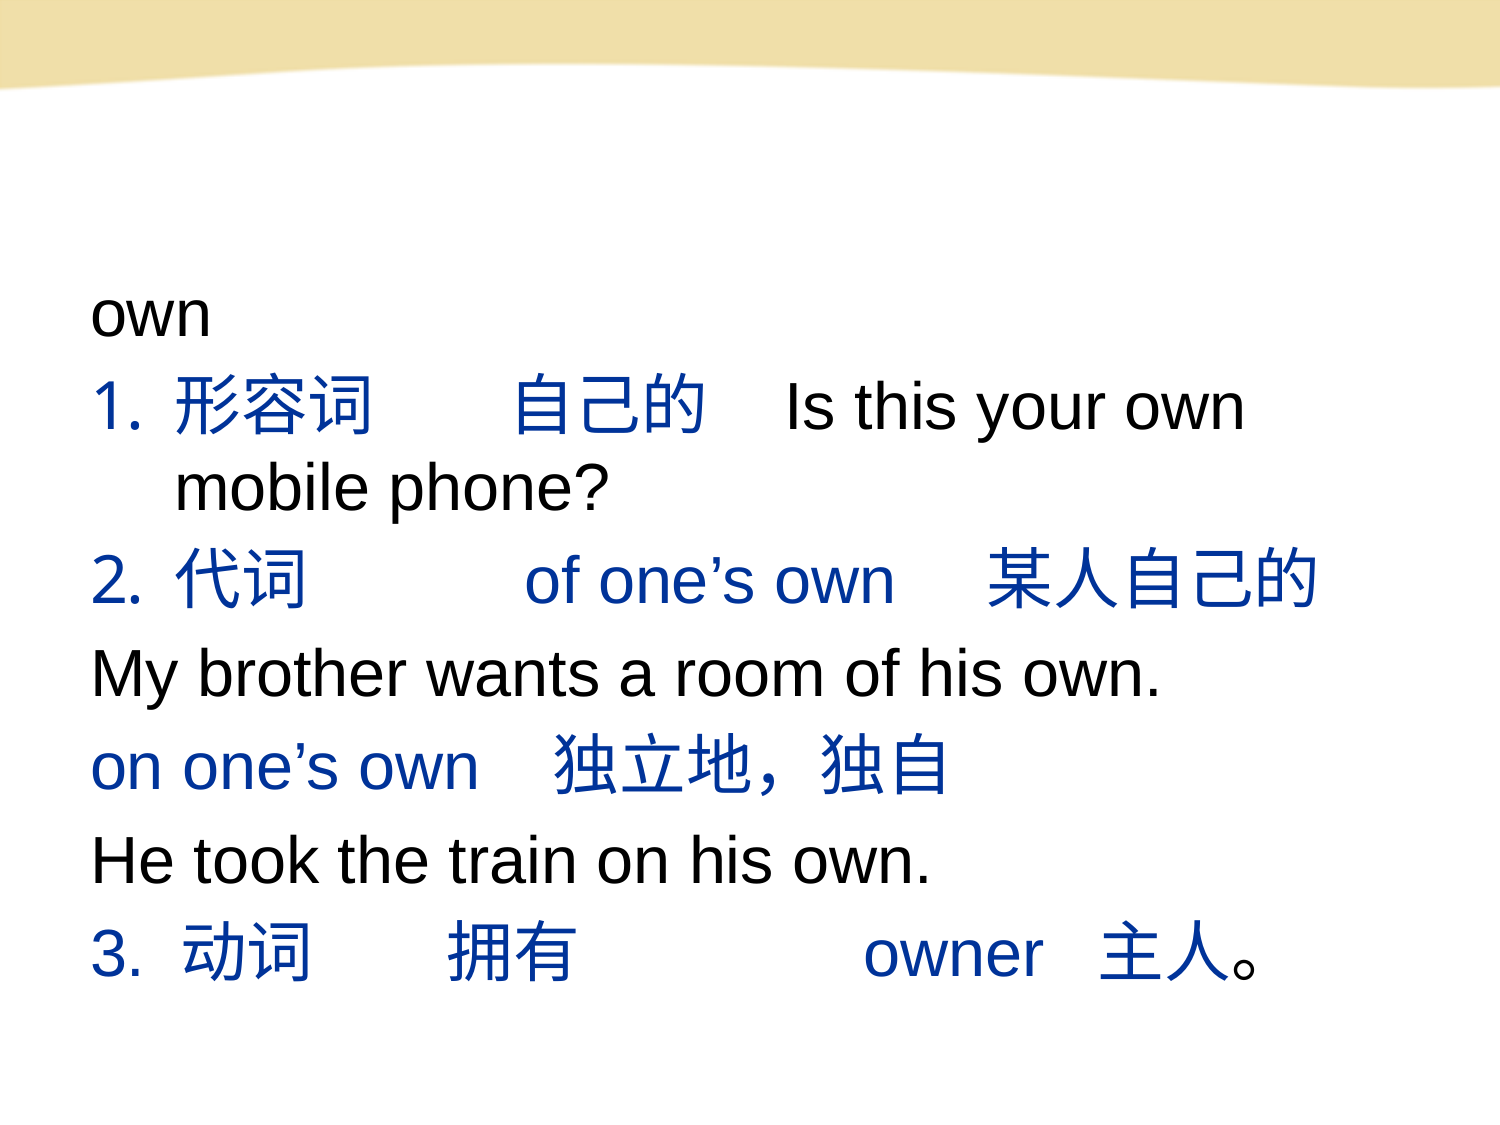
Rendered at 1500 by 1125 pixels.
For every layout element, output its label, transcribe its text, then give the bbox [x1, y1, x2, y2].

list own 形容词 自己的 Is this your own mobile phone? 代词 of one’s own 某人自己的 My brother wants a room of his own. on one’s own 独立地，独自 He took the train on his own. 3. 动词 拥有 owner 主人。 [75, 262, 1425, 1005]
picture [0, 0, 1500, 1125]
